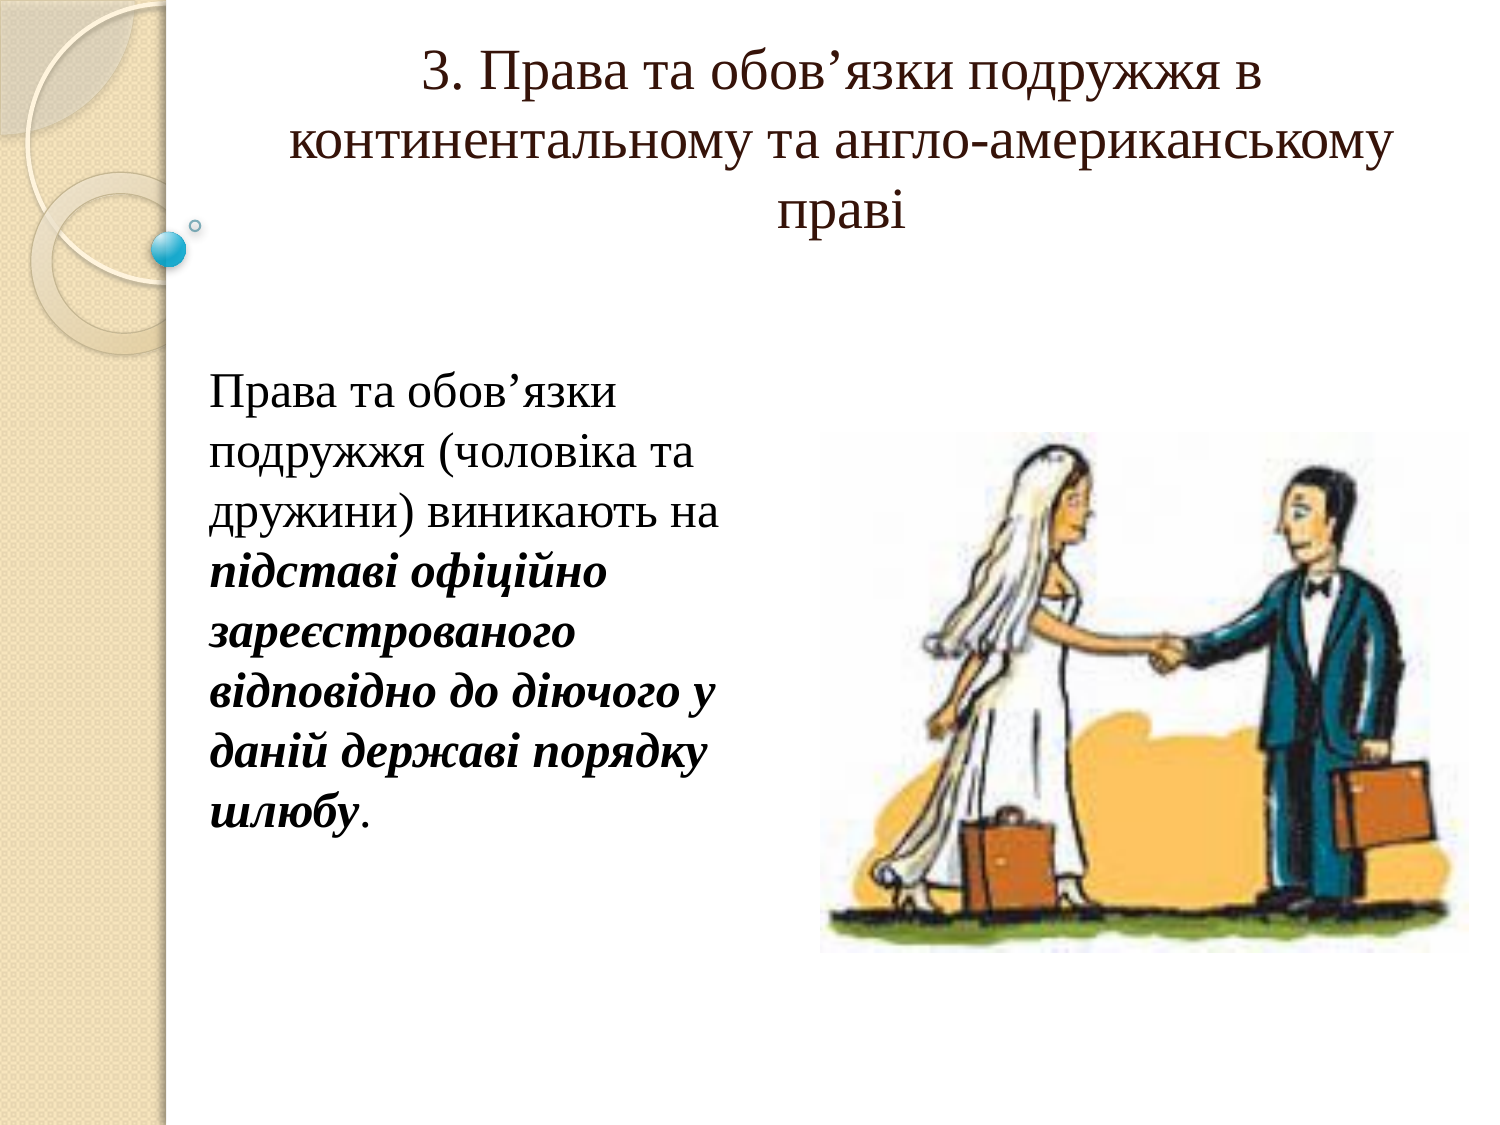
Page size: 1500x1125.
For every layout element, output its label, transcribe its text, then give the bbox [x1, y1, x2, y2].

text_box Права та обов’язки подружжя (чоловіка та дружини) виникають на підставі офіційно зареєстрованого відповідно до діючого у даній державі порядку шлюбу. [194, 349, 762, 845]
subtitle 3. Права та обов’язки подружжя в континентальному та англо-американському праві [206, 30, 1474, 291]
picture [820, 432, 1469, 953]
